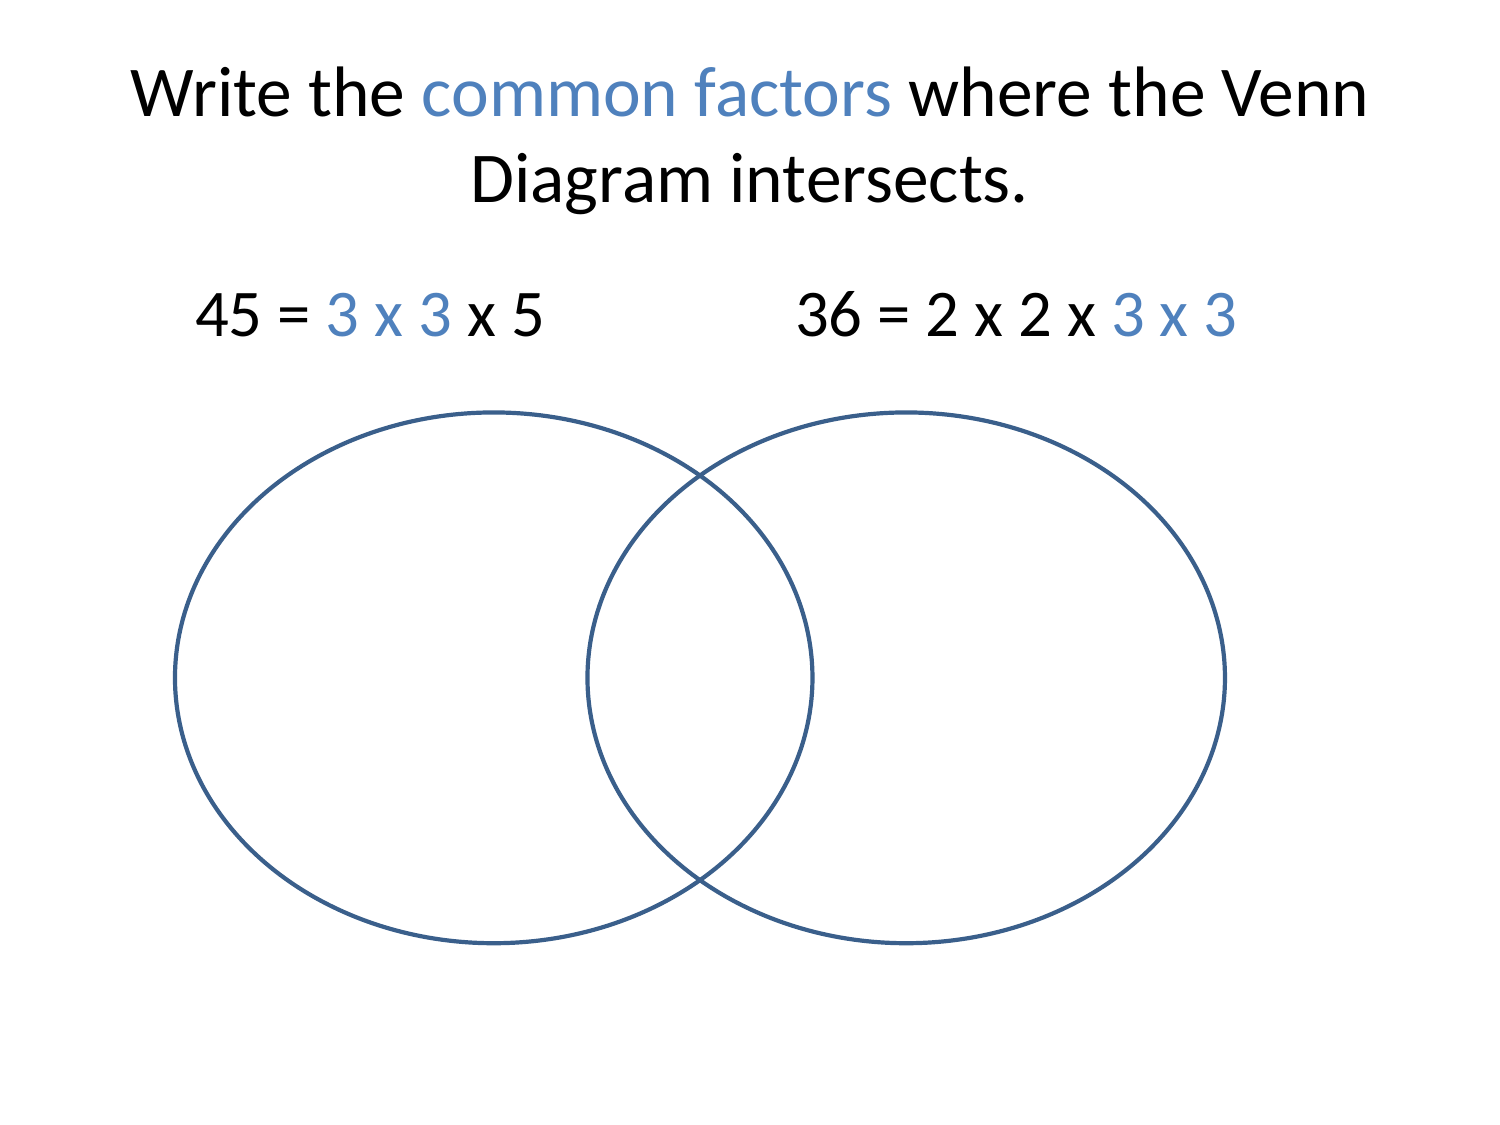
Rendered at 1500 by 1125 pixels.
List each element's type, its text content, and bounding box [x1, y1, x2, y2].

list 45 = 3 x 3 x 5 36 = 2 x 2 x 3 x 3 [74, 262, 1426, 1006]
title Write the common factors where the Venn Diagram intersects. [74, 37, 1426, 226]
text_box [585, 410, 1228, 946]
text_box [172, 410, 700, 946]
text_box [534, 581, 860, 677]
